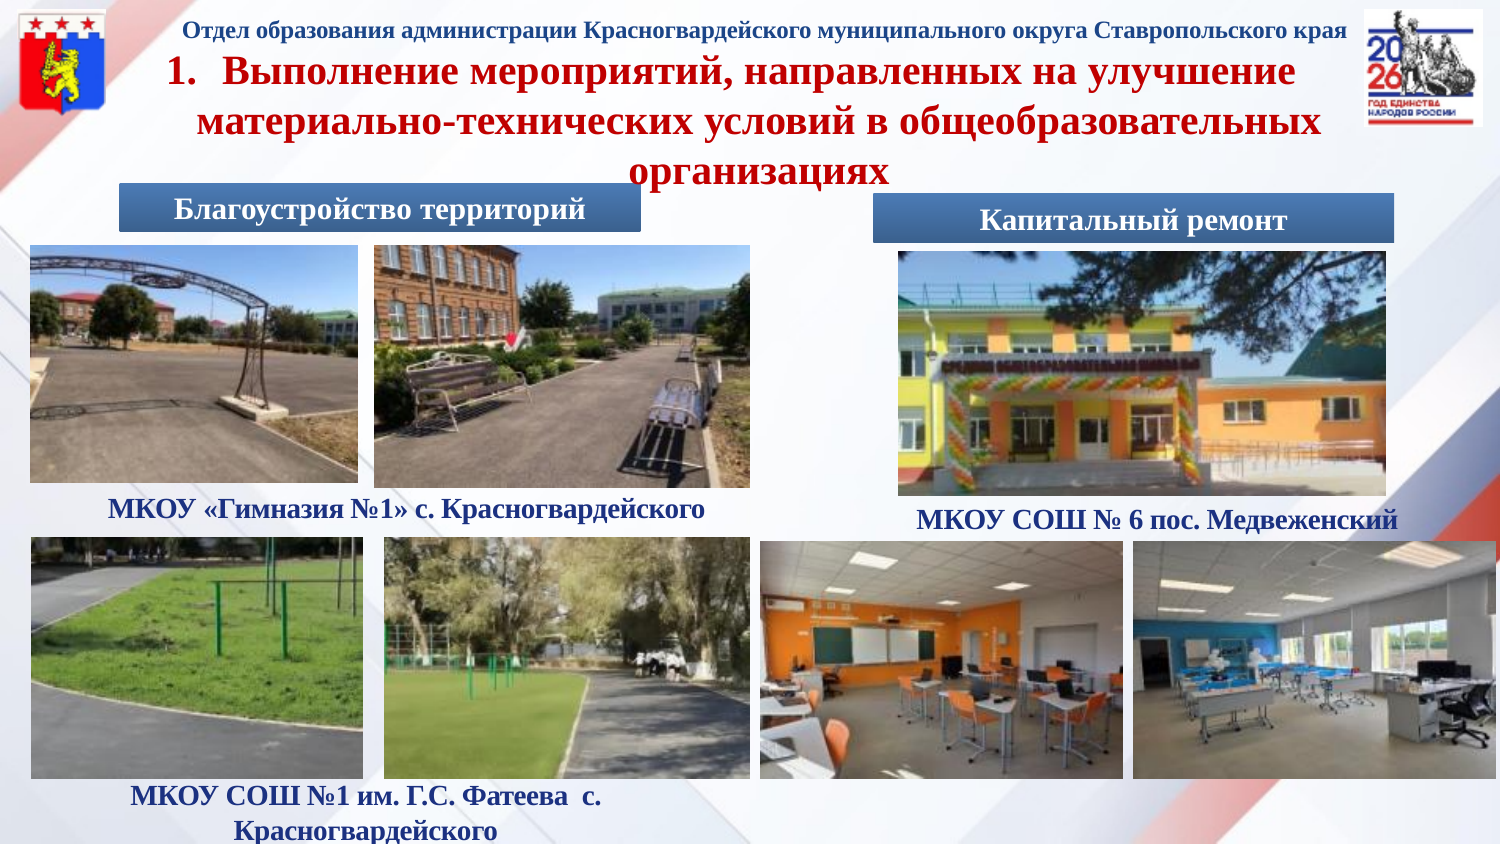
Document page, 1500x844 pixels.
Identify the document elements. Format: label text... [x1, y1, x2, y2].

text_box Выполнение мероприятий, направленных на улучшение материально-технических условий в общеобразовательных организациях [61, 35, 1401, 201]
text_box МКОУ СОШ №1 им. Г.С. Фатеева с. Красногвардейского [0, 771, 720, 844]
text_box МКОУ «Гимназия №1» с. Красногвардейского [5, 483, 761, 530]
text_box Капитальный ремонт [873, 193, 1395, 243]
text_box Отдел образования администрации Красногвардейского муниципального округа Ставропольского края [122, 11, 1363, 35]
text_box Благоустройство территорий [119, 201, 641, 232]
text_box МКОУ СОШ № 6 пос. Медвеженский [756, 495, 1500, 542]
picture [0, 0, 1500, 844]
